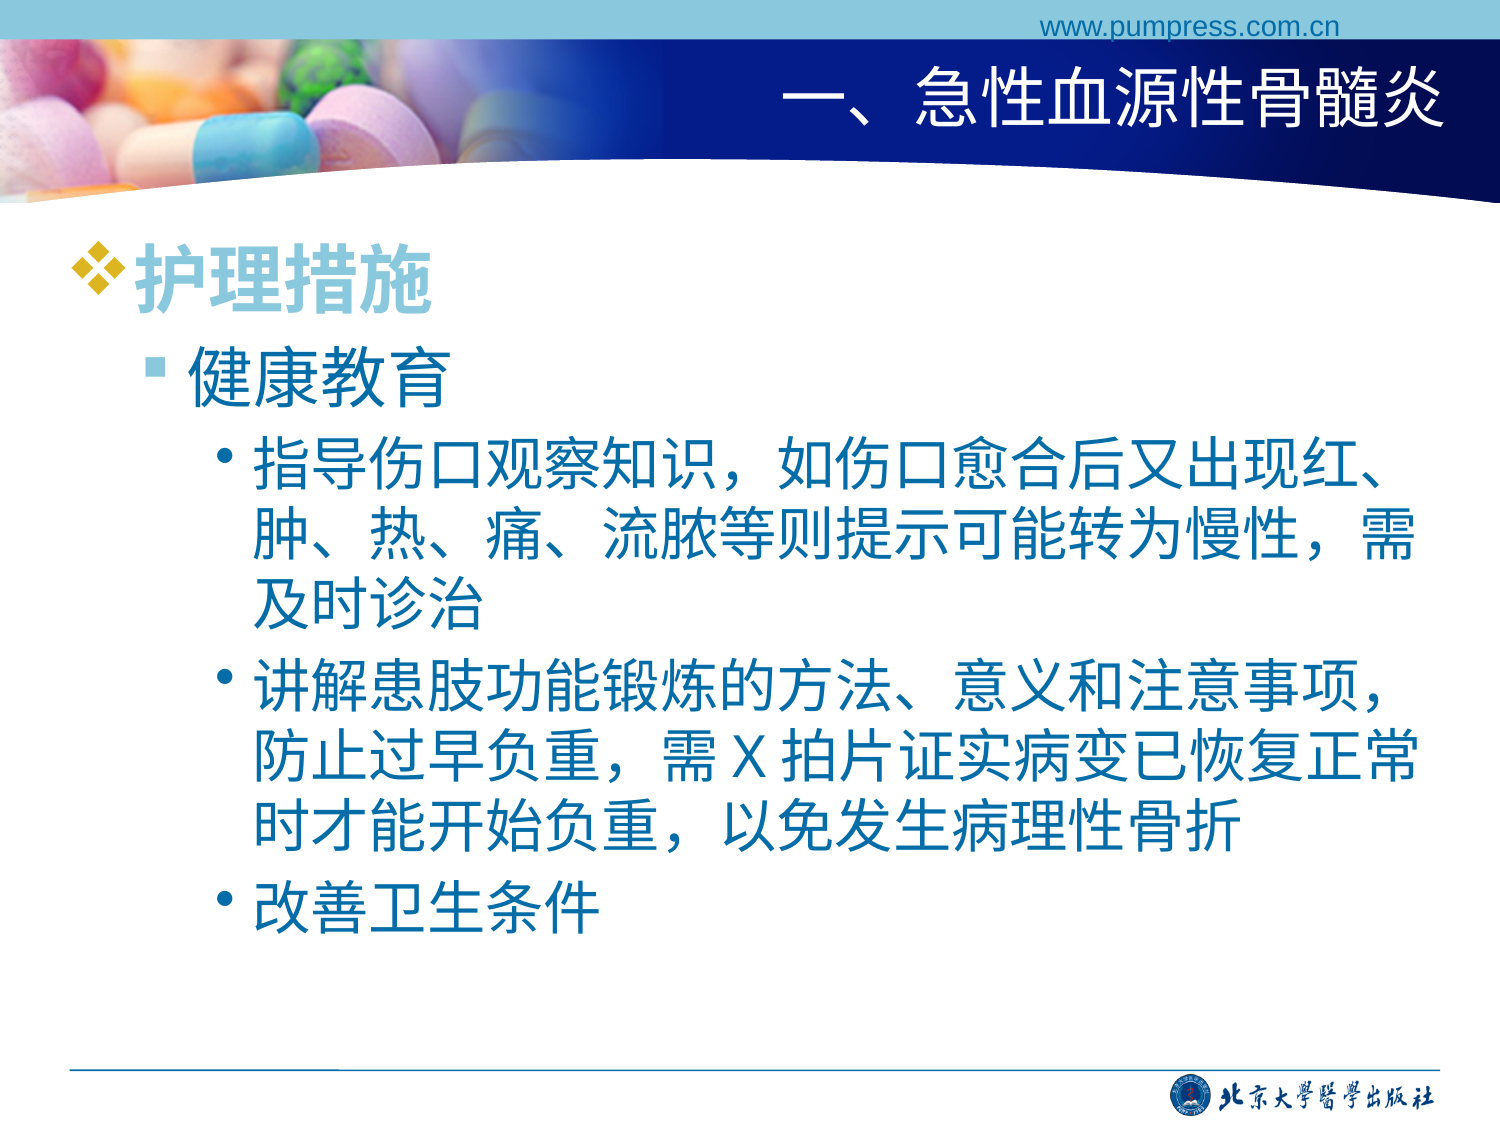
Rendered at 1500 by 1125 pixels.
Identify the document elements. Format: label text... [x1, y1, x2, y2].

picture [0, 40, 1500, 203]
list 护理措施 健康教育 指导伤口观察知识，如伤口愈合后又出现红、肿、热、痛、流脓等则提示可能转为慢性，需及时诊治 讲解患肢功能锻炼的方法、意义和注意事项，防止过早负重，需X拍片证实病变已恢复正常时才能开始负重，以免发生病理性骨折 改善卫生条件 [49, 224, 1463, 1026]
slide_number www.pumpress.com.cn [1025, 0, 1463, 38]
title 一、急性血源性骨髓炎 [137, 49, 1463, 143]
picture [1170, 1074, 1436, 1118]
